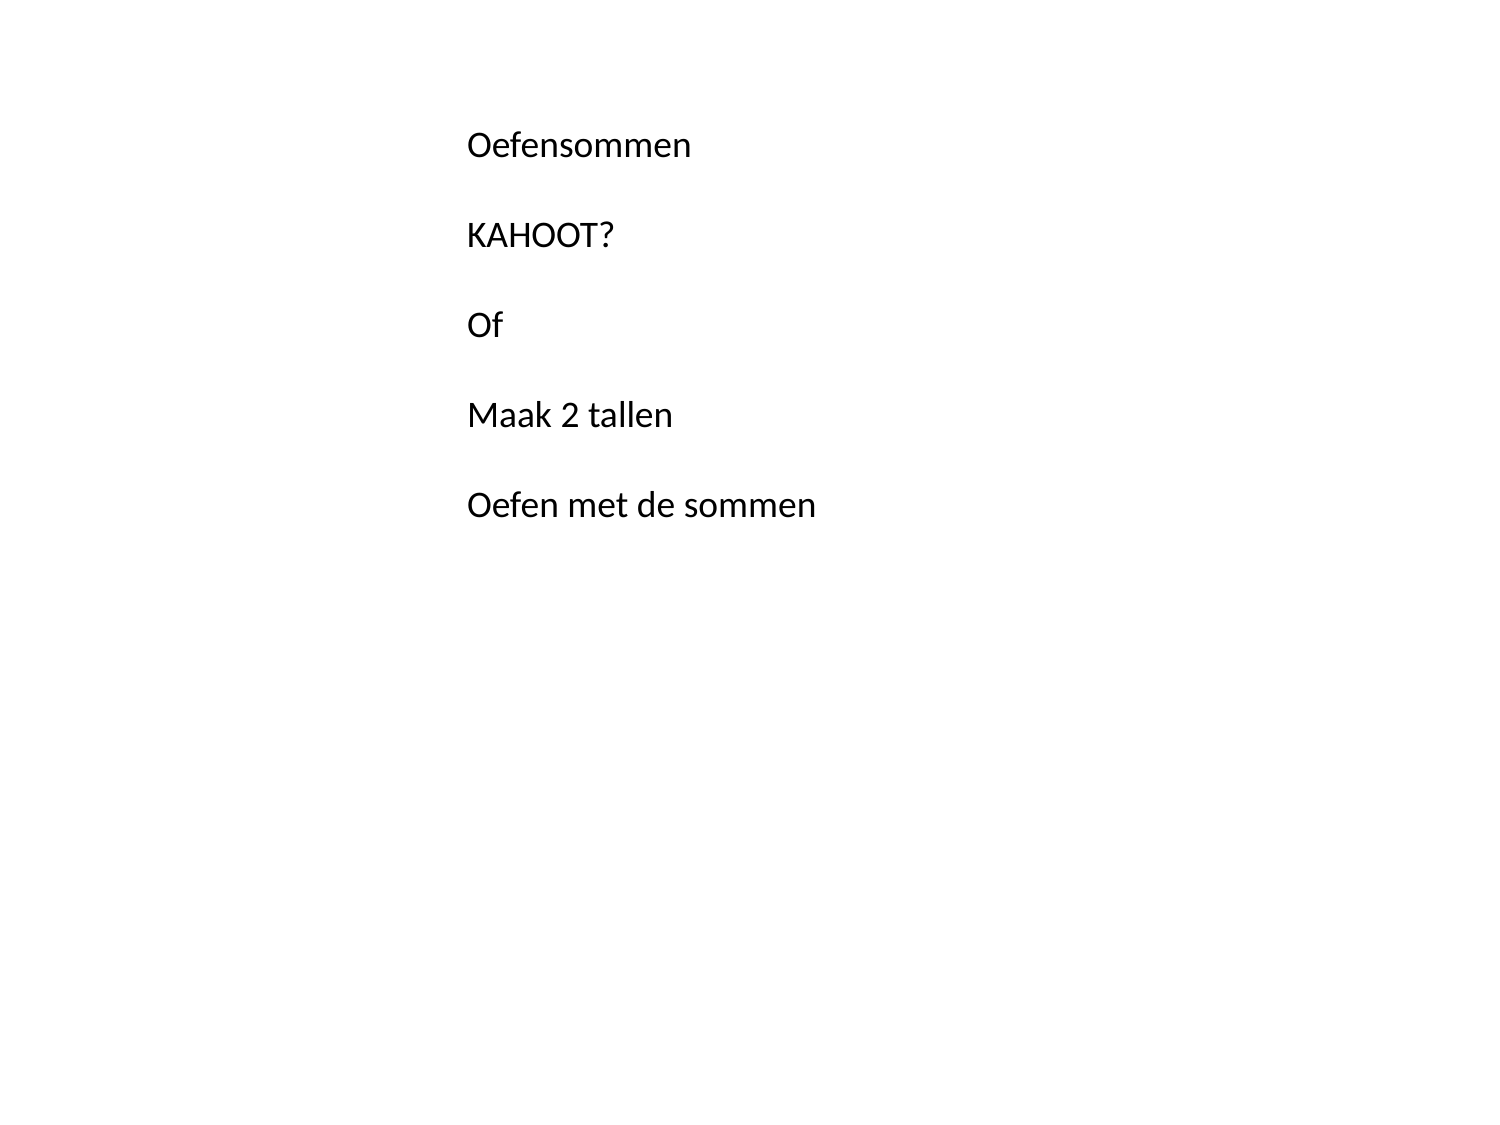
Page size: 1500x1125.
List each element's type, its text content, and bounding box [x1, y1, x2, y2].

text_box Oefensommen KAHOOT? Of Maak 2 tallen Oefen met de sommen [452, 112, 841, 623]
